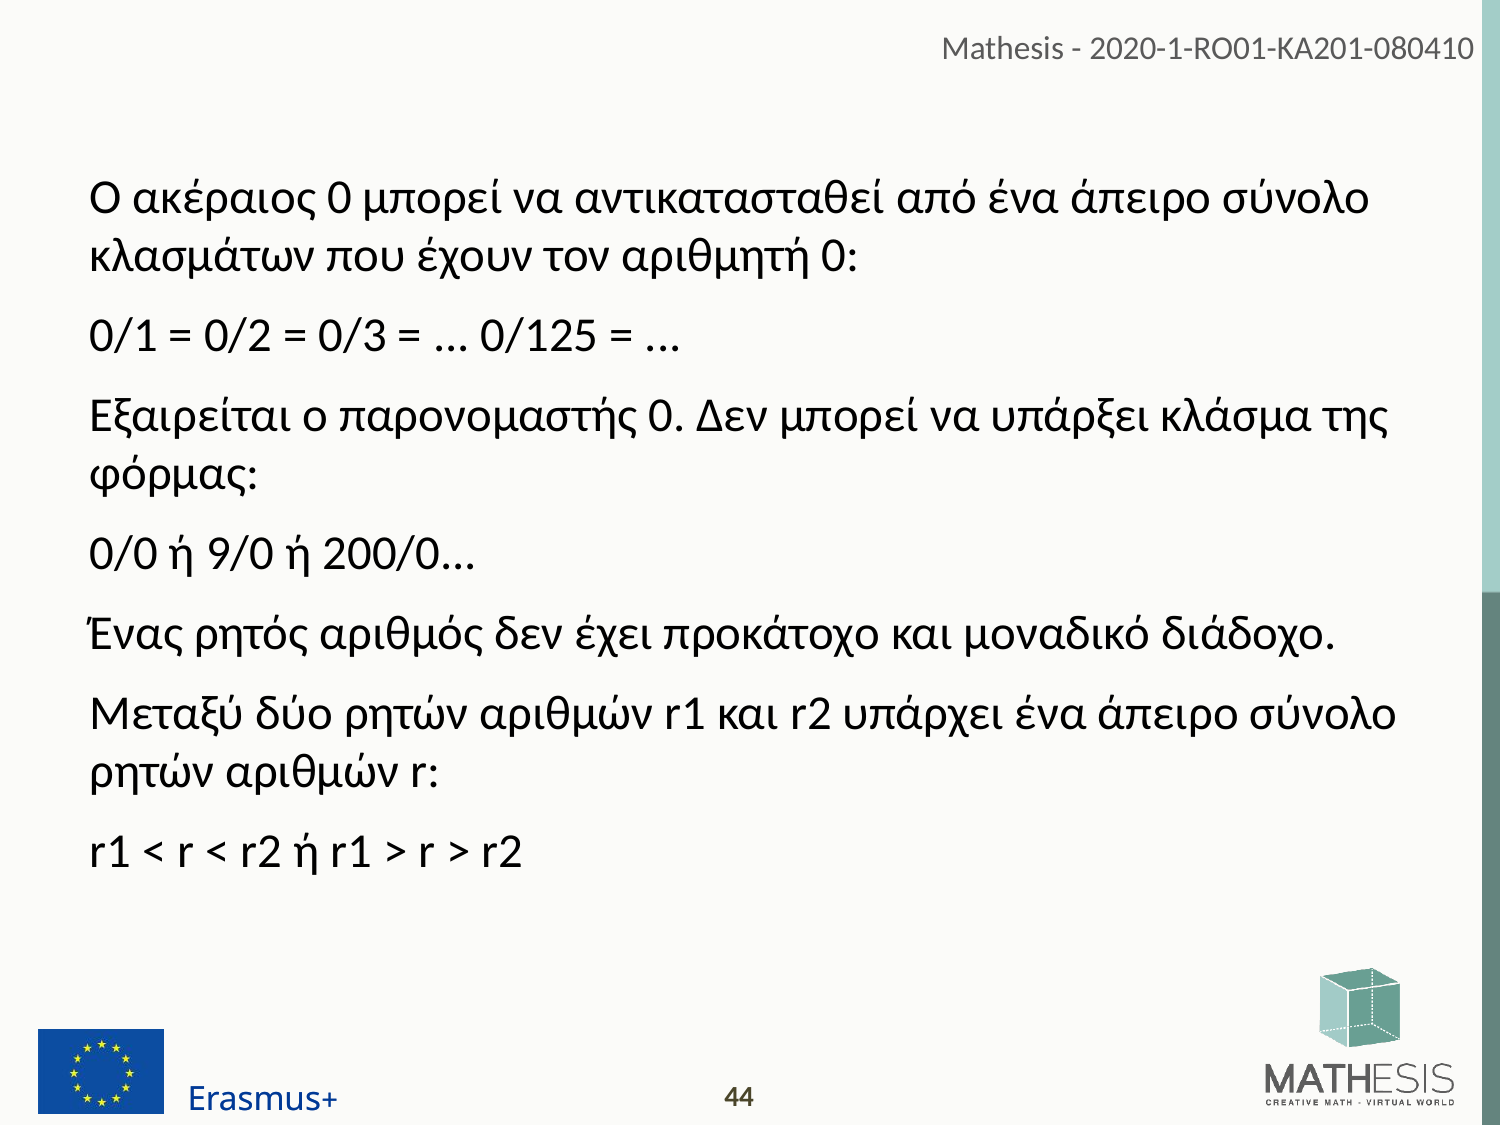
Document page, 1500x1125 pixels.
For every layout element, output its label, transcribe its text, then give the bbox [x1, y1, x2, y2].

list Ο ακέραιος 0 μπορεί να αντικατασταθεί από ένα άπειρο σύνολο κλασμάτων που έχουν τον αριθμητή 0: 0/1 = 0/2 = 0/3 = ... 0/125 = ... Εξαιρείται ο παρονομαστής 0. Δεν μπορεί να υπάρξει κλάσμα της φόρμας: 0/0 ή 9/0 ή 200/0... Ένας ρητός αριθμός δεν έχει προκάτοχο και μοναδικό διάδοχο. Μεταξύ δύο ρητών αριθμών r1 και r2 υπάρχει ένα άπειρο σύνολο ρητών αριθμών r: r1 < r < r2 ή r1 > r > r2 [75, 157, 1425, 900]
picture [38, 1029, 164, 1114]
